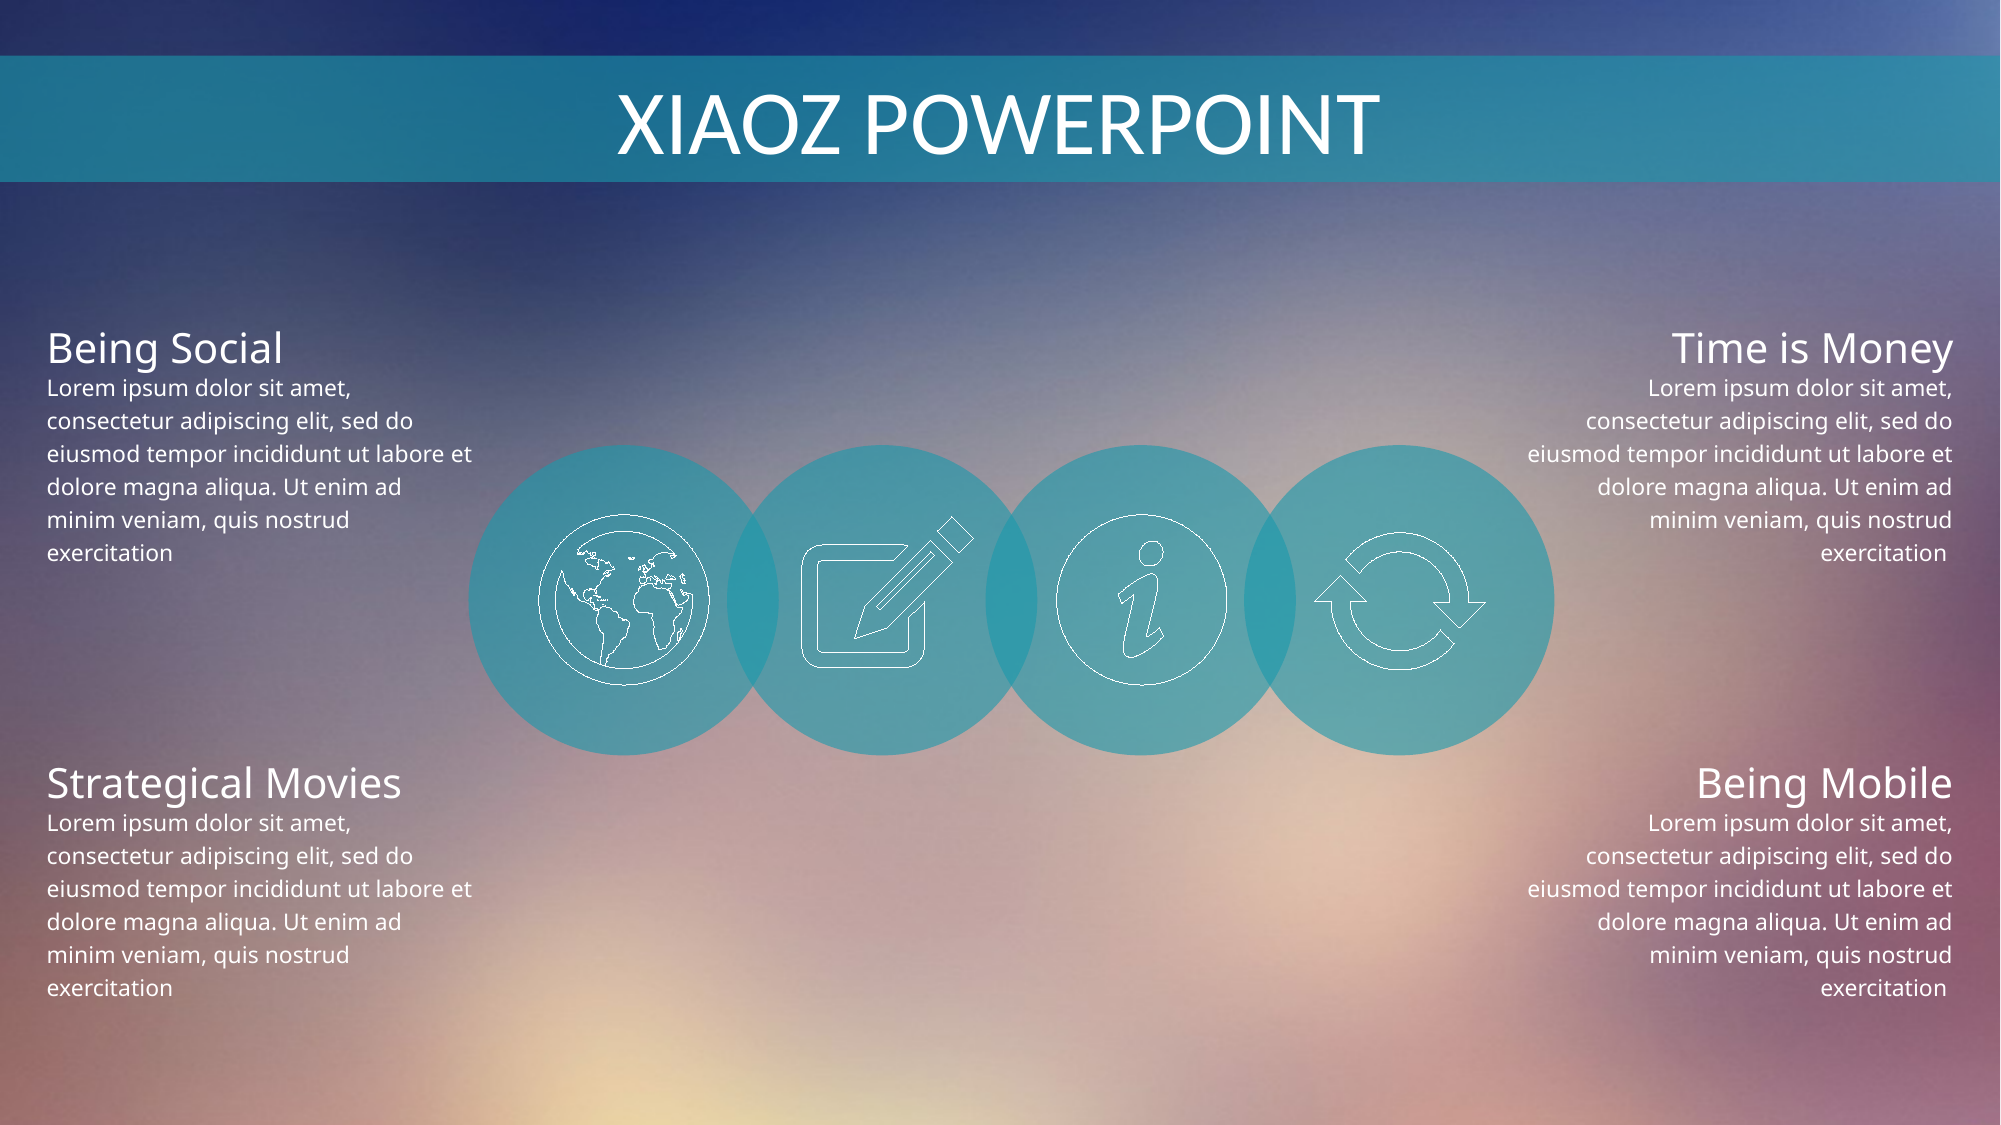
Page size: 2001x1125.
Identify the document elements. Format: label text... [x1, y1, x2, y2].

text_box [538, 514, 710, 686]
text_box [1270, 444, 1556, 757]
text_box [801, 516, 974, 668]
text_box [0, 55, 2000, 183]
text_box [1056, 514, 1227, 686]
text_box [1511, 749, 1969, 1004]
text_box [467, 444, 753, 757]
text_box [1314, 532, 1486, 670]
text_box [725, 444, 1011, 757]
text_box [31, 749, 489, 1004]
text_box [1511, 314, 1969, 569]
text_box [31, 314, 489, 569]
text_box XIAOZ POWERPOINT [278, 55, 1722, 181]
picture [0, 0, 2001, 1125]
text_box [984, 444, 1297, 757]
